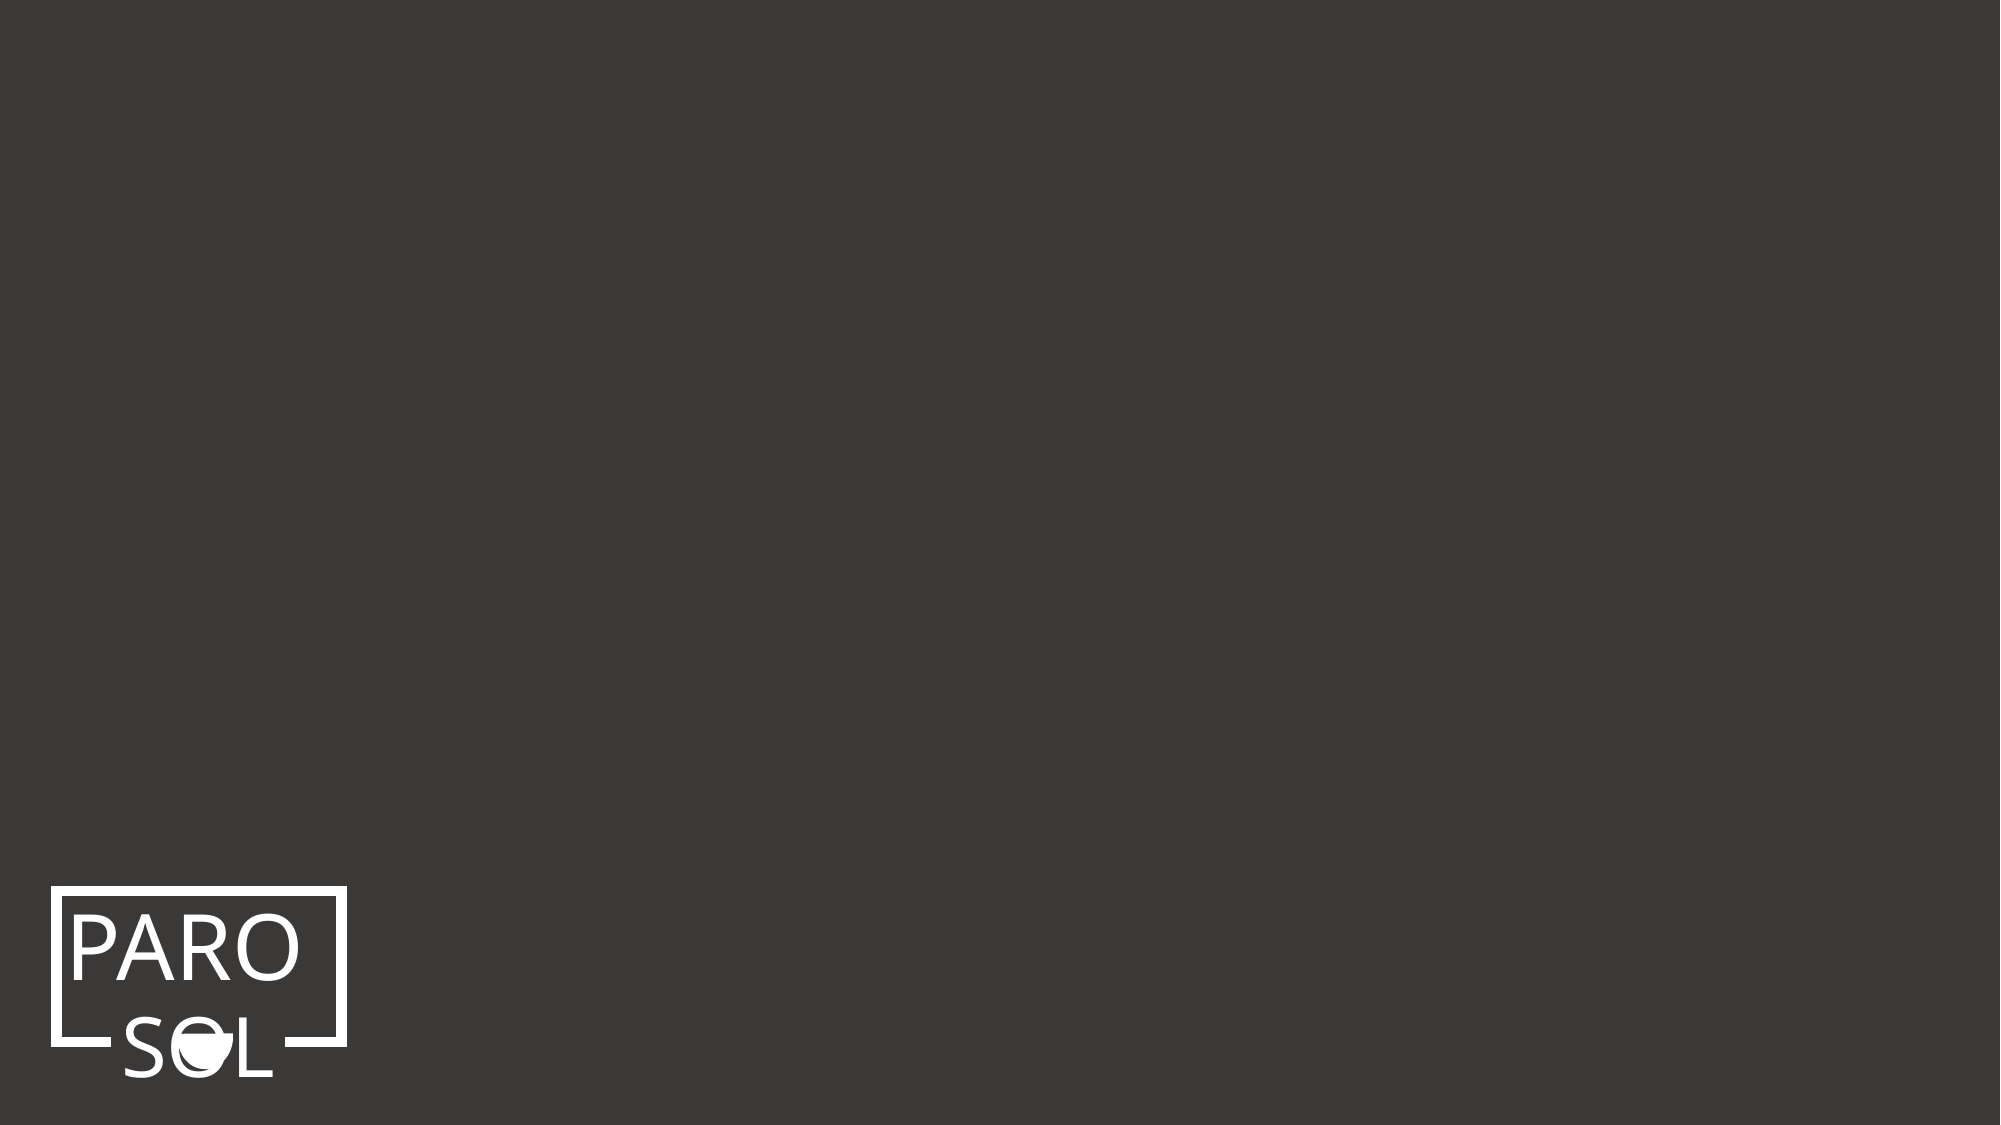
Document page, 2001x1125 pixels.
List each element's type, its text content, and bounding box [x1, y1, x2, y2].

text_box [177, 1033, 234, 1070]
text_box PARO SOL [30, 890, 366, 1095]
